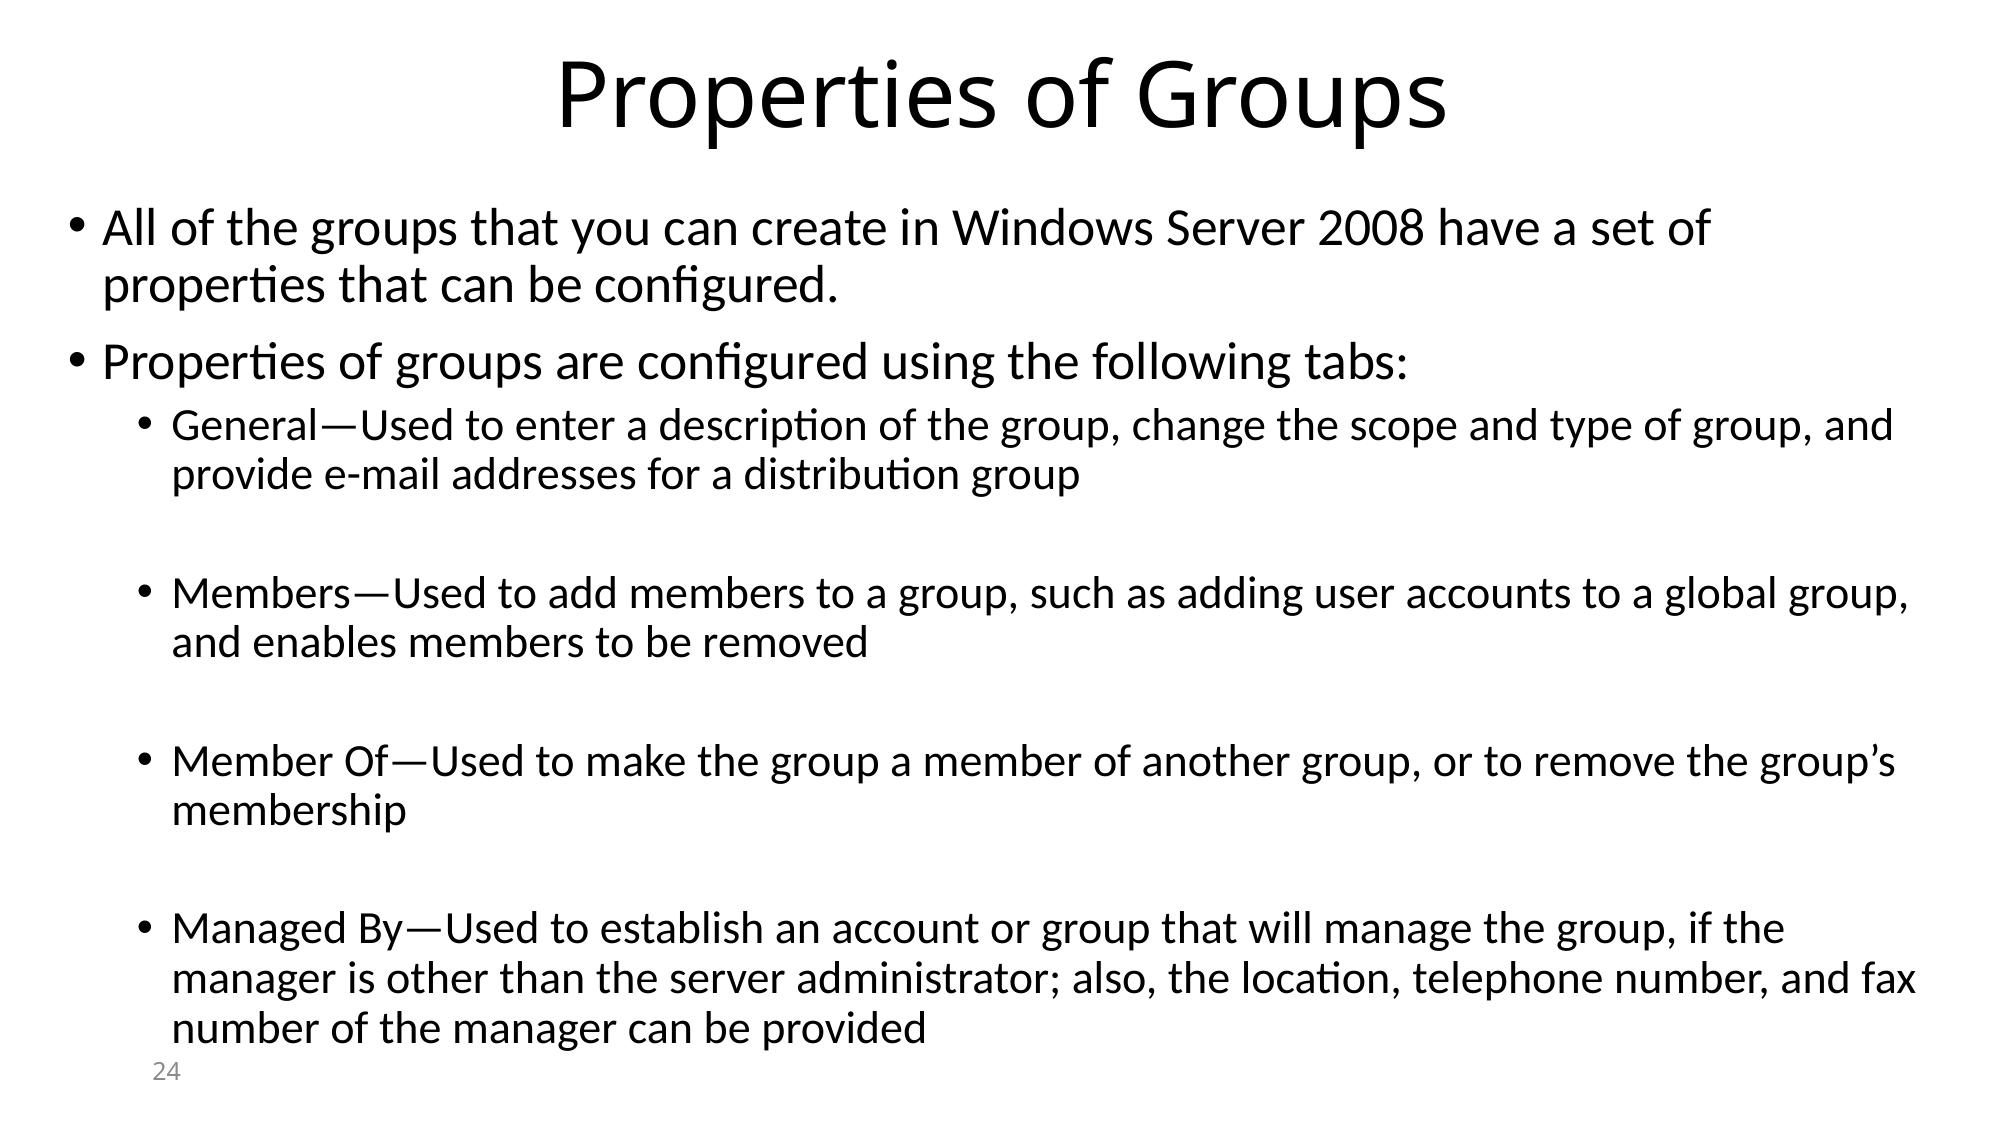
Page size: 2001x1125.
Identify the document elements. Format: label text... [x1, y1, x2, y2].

list All of the groups that you can create in Windows Server 2008 have a set of properties that can be configured. Properties of groups are configured using the following tabs: General—Used to enter a description of the group, change the scope and type of group, and provide e-mail addresses for a distribution group Members—Used to add members to a group, such as adding user accounts to a global group, and enables members to be removed Member Of—Used to make the group a member of another group, or to remove the group’s membership Managed By—Used to establish an account or group that will manage the group, if the manager is other than the server administrator; also, the location, telephone number, and fax number of the manager can be provided [52, 191, 1950, 1064]
title Properties of Groups [339, 4, 1665, 191]
slide_number 24 [137, 1064, 588, 1103]
